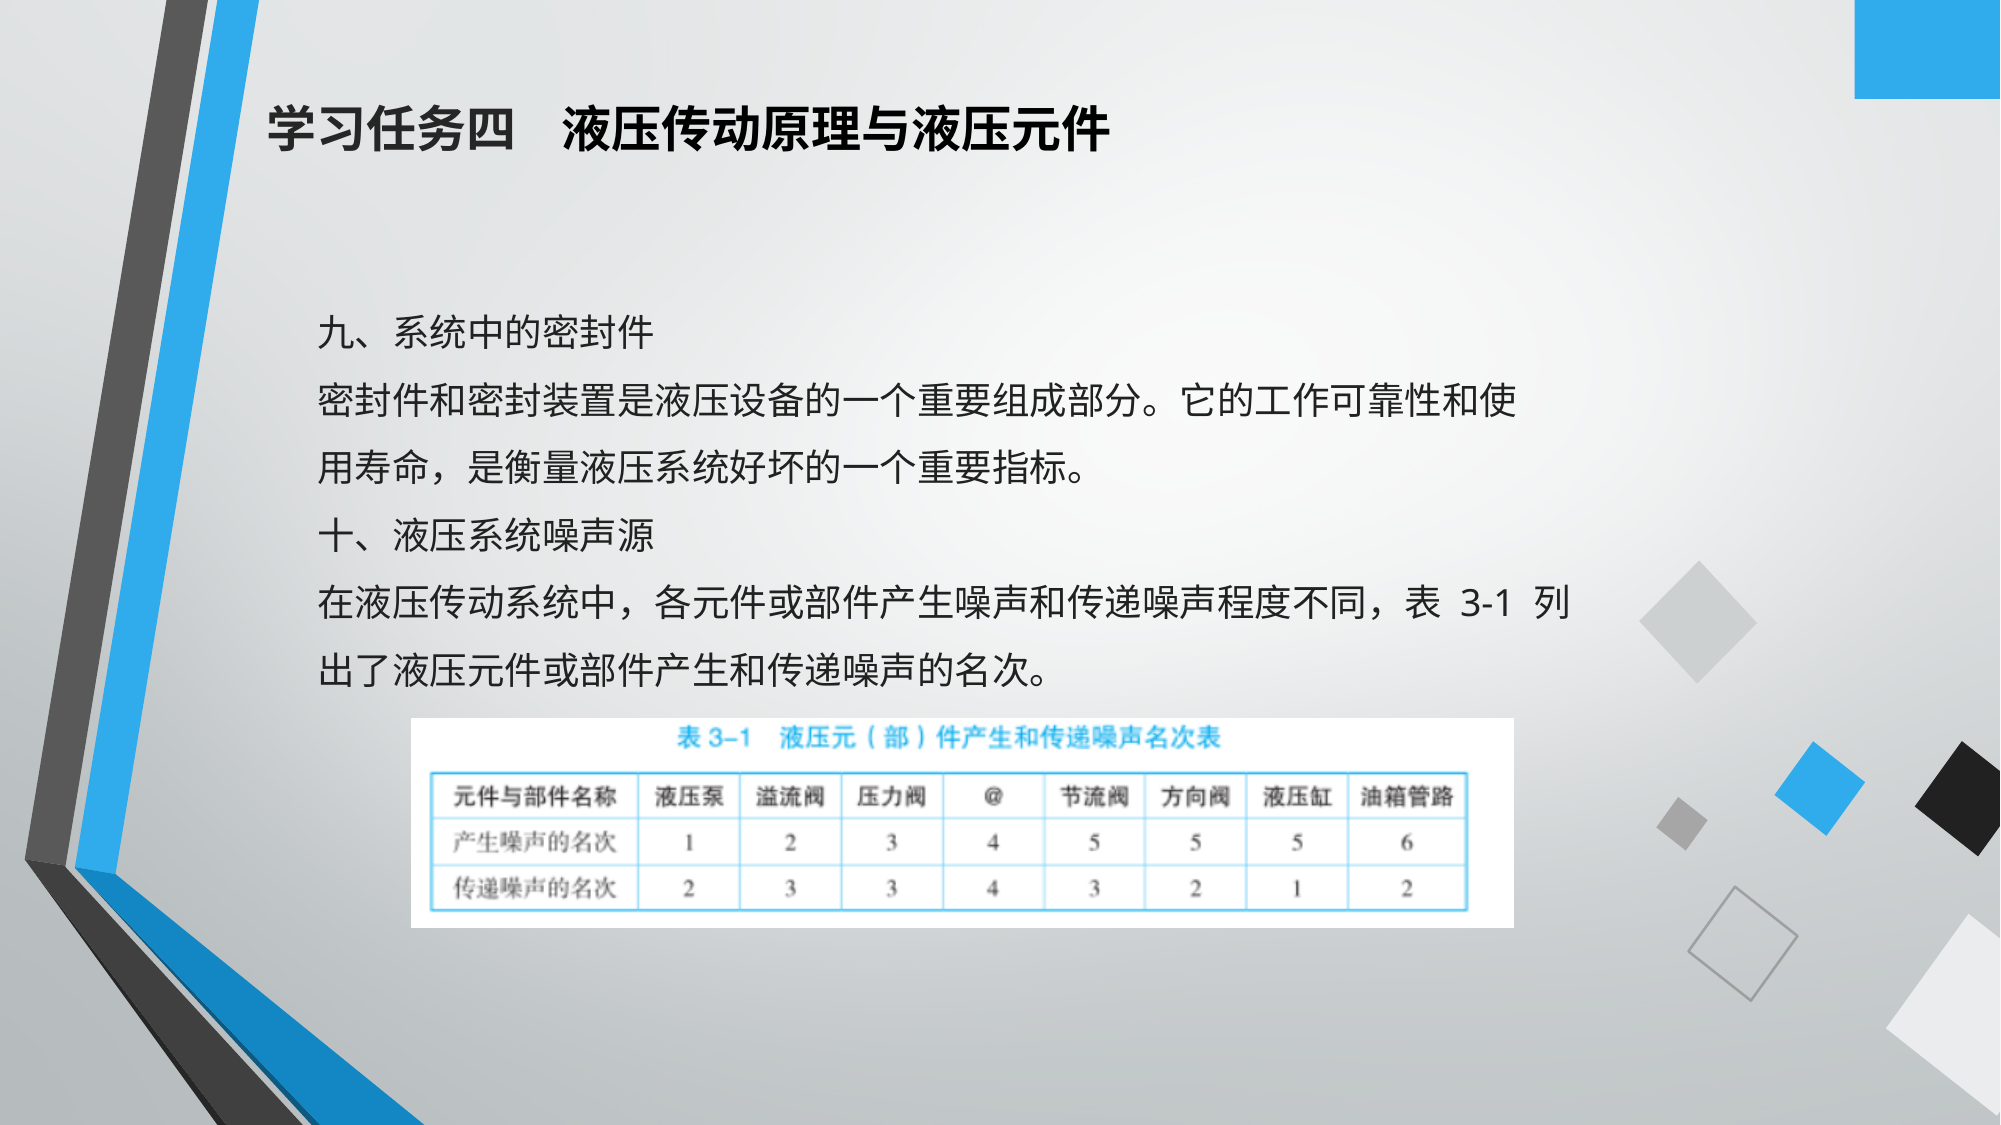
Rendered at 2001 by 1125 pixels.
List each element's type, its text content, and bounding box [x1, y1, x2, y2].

text_box 九、系统中的密封件 密封件和密封装置是液压设备的一个重要组成部分。它的工作可靠性和使 用寿命，是衡量液压系统好坏的一个重要指标。 十、液压系统噪声源 在液压传动系统中，各元件或部件产生噪声和传递噪声程度不同，表 3-1 列出了液压元件或部件产生和传递噪声的名次。 [302, 279, 1623, 700]
text_box [1853, 0, 2000, 100]
text_box 学习任务四 液压传动原理与液压元件 [251, 78, 1963, 210]
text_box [1651, 519, 2000, 1125]
picture [411, 718, 1514, 929]
